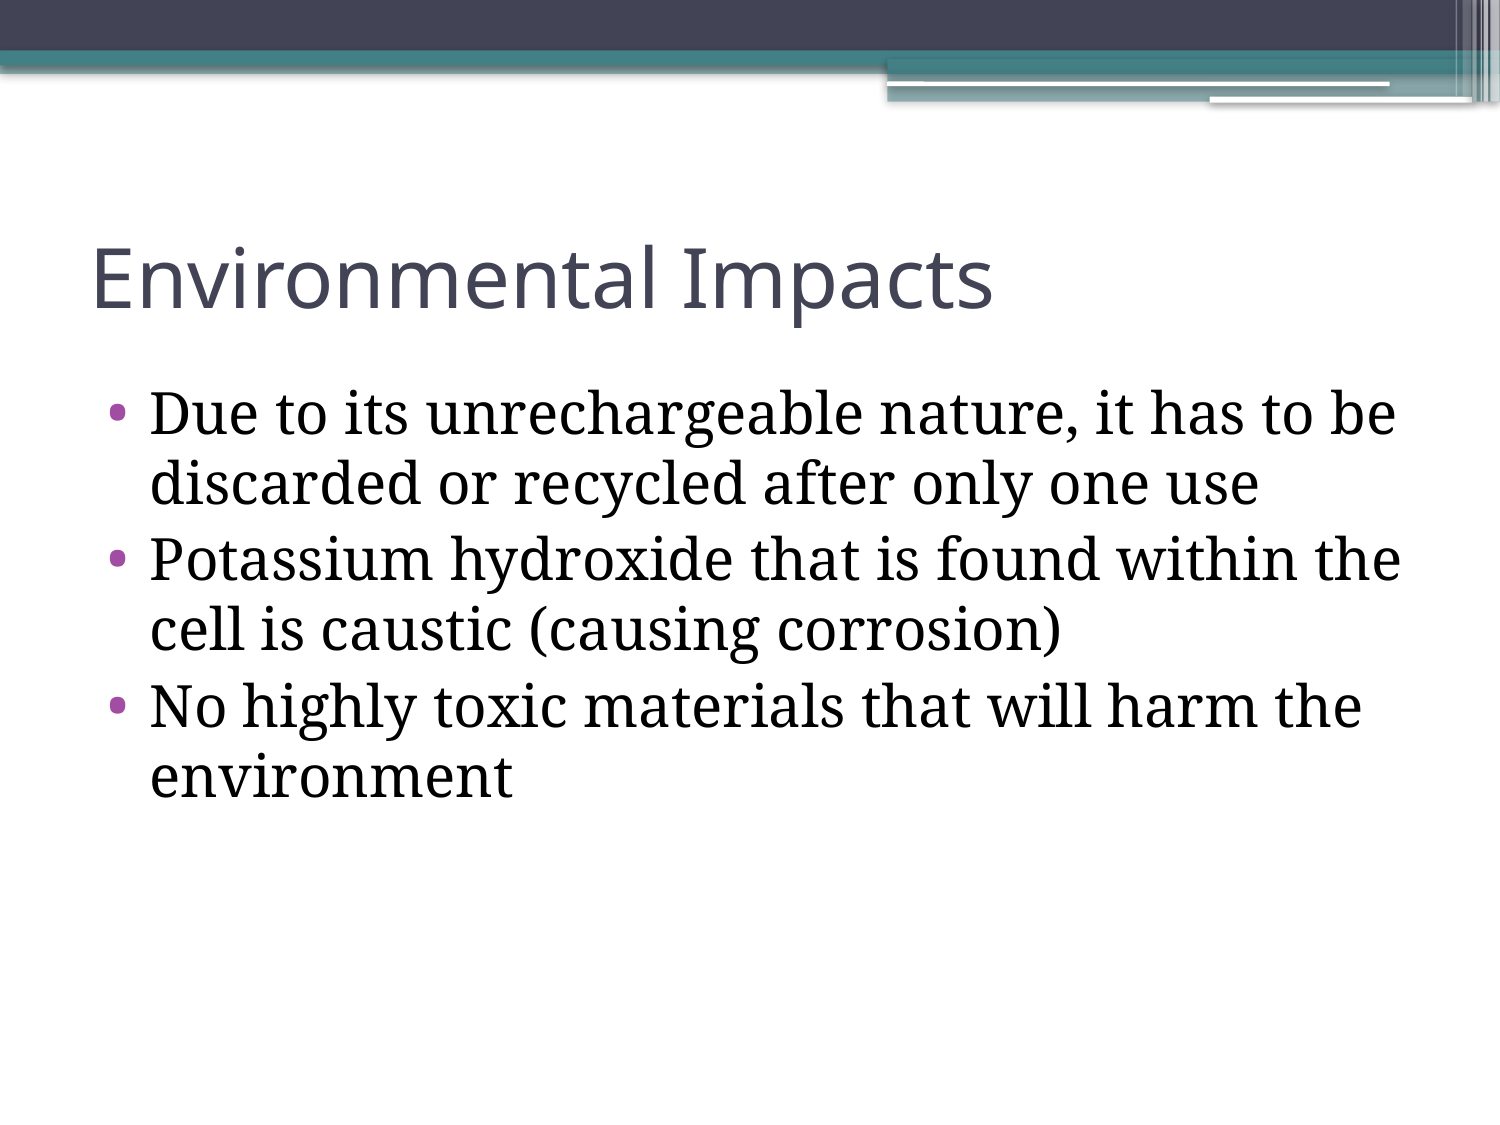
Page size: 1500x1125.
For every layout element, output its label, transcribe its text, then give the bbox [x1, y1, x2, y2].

list Due to its unrechargeable nature, it has to be discarded or recycled after only one use Potassium hydroxide that is found within the cell is caustic (causing corrosion) No highly toxic materials that will harm the environment [75, 368, 1425, 1079]
title Environmental Impacts [75, 187, 1425, 363]
